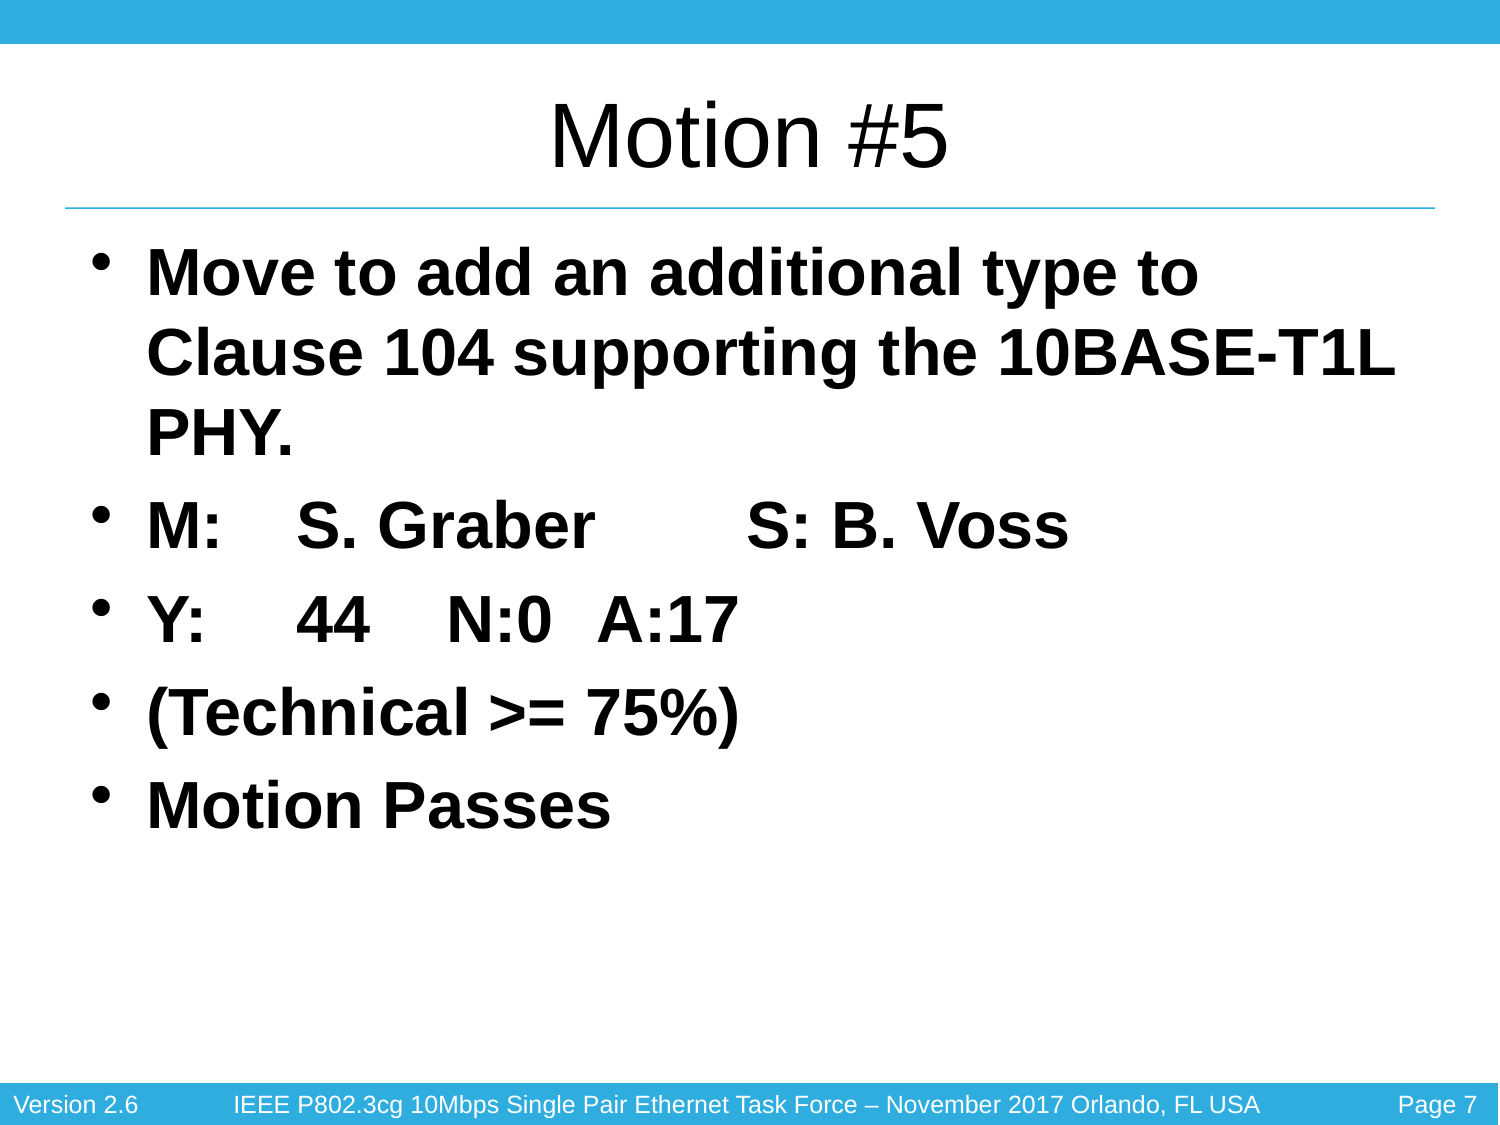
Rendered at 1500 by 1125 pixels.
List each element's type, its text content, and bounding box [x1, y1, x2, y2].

list Move to add an additional type to Clause 104 supporting the 10BASE-T1L PHY. M: S. Graber S: B. Voss Y: 44 N:0 A:17 (Technical >= 75%) Motion Passes [74, 221, 1426, 965]
title Motion #5 [74, 66, 1426, 197]
